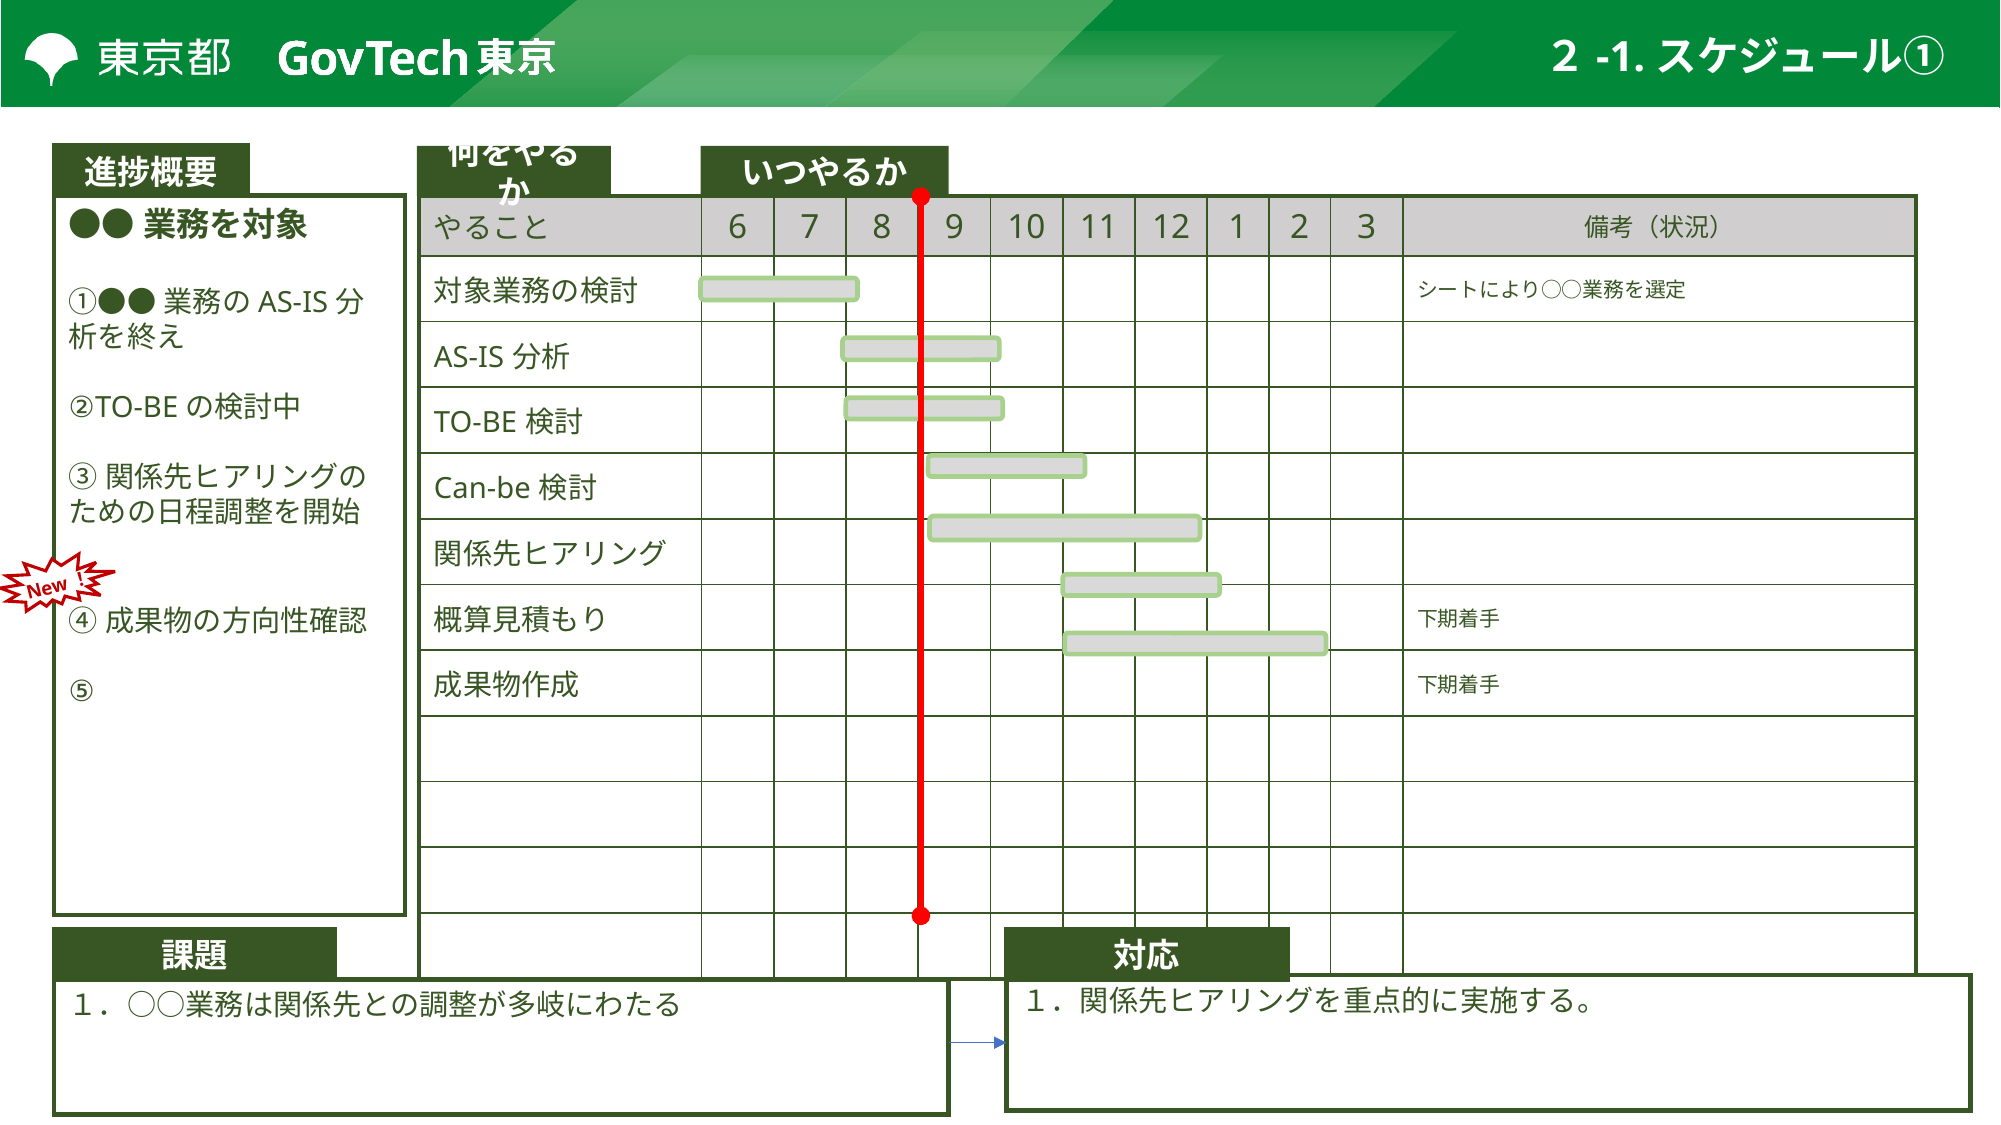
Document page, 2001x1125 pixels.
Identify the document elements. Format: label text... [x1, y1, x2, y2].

text_box 対応 [1006, 928, 1288, 980]
table_header 1 [1208, 198, 1268, 255]
table_cell [775, 301, 845, 321]
table_cell [775, 782, 845, 846]
text_box [928, 514, 1202, 542]
table_cell [991, 322, 1062, 386]
table_cell [847, 848, 917, 912]
table_cell シートにより○○業務を選定 [1404, 257, 1914, 321]
table_cell [1331, 717, 1402, 781]
table_cell [702, 914, 773, 977]
table_cell [1208, 454, 1268, 518]
table_cell [1208, 322, 1268, 386]
text_box 課題 [53, 928, 336, 980]
table_cell [1208, 848, 1268, 912]
table_cell [924, 257, 990, 321]
table_cell [1404, 520, 1914, 584]
table_cell [1136, 656, 1206, 715]
text_box 進捗概要 [53, 145, 249, 197]
text_box [699, 276, 859, 301]
table_cell [1208, 914, 1268, 928]
table_cell [1270, 914, 1330, 974]
table_cell [1064, 717, 1134, 781]
table_cell [924, 388, 990, 396]
table_cell [702, 717, 773, 781]
table_cell [1404, 782, 1914, 846]
table_cell [1136, 597, 1206, 631]
table_header 9 [924, 198, 990, 255]
table_cell [1208, 656, 1268, 715]
table_cell [1404, 848, 1914, 912]
table_header 備考（状況） [1404, 198, 1914, 255]
table_cell [991, 651, 1062, 715]
table_cell [1136, 454, 1206, 518]
table_cell [847, 257, 917, 321]
table_cell [1136, 782, 1206, 846]
table_cell [775, 257, 845, 276]
table_cell TO-BE検討 [421, 388, 701, 452]
table_cell [702, 322, 773, 386]
table_header 7 [775, 198, 845, 255]
text_box [1063, 631, 1327, 656]
table_cell [1270, 782, 1330, 846]
table_cell [1136, 388, 1206, 452]
table_cell [991, 848, 1062, 912]
table_cell [1270, 717, 1330, 781]
table_cell [924, 454, 990, 518]
table_cell [991, 478, 1062, 514]
table_cell [1331, 848, 1402, 912]
table_cell [1208, 585, 1268, 631]
table_cell [702, 848, 773, 912]
table_header 3 [1331, 198, 1402, 255]
table_cell [702, 454, 773, 518]
text_box １．○○業務は関係先との調整が多岐にわたる [53, 978, 950, 1116]
picture [273, 30, 559, 81]
table_cell 下期着手 [1404, 585, 1914, 649]
table_cell [847, 651, 917, 715]
table_cell [1331, 520, 1402, 584]
table_cell 下期着手 [1404, 651, 1914, 715]
table_cell [1064, 322, 1134, 386]
table_cell [1331, 914, 1402, 974]
table_cell [775, 520, 845, 584]
table_cell [847, 322, 917, 336]
table_cell [924, 322, 990, 336]
table_cell [847, 914, 917, 977]
table_cell [1331, 454, 1402, 518]
table_cell [919, 914, 990, 977]
table_header 8 [847, 198, 917, 255]
text_box いつやるか [700, 145, 950, 197]
table_header やること [421, 198, 701, 255]
table_cell [1331, 651, 1402, 715]
table_cell [1404, 717, 1914, 781]
table_cell [1270, 585, 1330, 649]
table_cell [1270, 257, 1330, 321]
text_box 何をやるか [416, 145, 612, 197]
text_box [924, 396, 1004, 420]
table_cell [1331, 585, 1402, 649]
table_cell [775, 848, 845, 912]
table_cell [1270, 322, 1330, 386]
table_cell [1064, 848, 1134, 912]
table_cell [1208, 782, 1268, 846]
table_cell [702, 651, 773, 715]
table_cell [702, 585, 773, 649]
table_cell [991, 717, 1062, 781]
table_cell [847, 717, 917, 781]
table_cell [1404, 454, 1914, 518]
table_cell [847, 361, 917, 386]
table_cell [847, 520, 917, 584]
table_cell [1208, 717, 1268, 781]
table_cell [775, 651, 845, 715]
table_cell [924, 420, 990, 452]
table_cell [1136, 848, 1206, 912]
table_cell 関係先ヒアリング [421, 520, 701, 584]
table_header 10 [991, 198, 1062, 255]
table_cell 対象業務の検討 [421, 257, 701, 321]
table_cell [847, 388, 917, 397]
table_cell [702, 301, 773, 321]
title ２-1.スケジュール① [639, 19, 1945, 96]
table_cell [1404, 914, 1914, 974]
table_cell [847, 782, 917, 846]
table_cell [1064, 914, 1134, 928]
table_cell [1064, 782, 1134, 846]
text_box [841, 336, 918, 361]
table_cell [991, 257, 1062, 321]
text_box [927, 454, 1087, 478]
table_cell [1136, 717, 1206, 781]
table_cell [1331, 322, 1402, 386]
text_box [924, 336, 1001, 361]
table_cell [1136, 322, 1206, 386]
table_cell [1270, 520, 1330, 584]
table_cell [421, 848, 701, 912]
table_cell [1404, 322, 1914, 386]
table_cell [702, 257, 773, 277]
picture [24, 33, 230, 86]
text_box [0, 553, 116, 612]
table_cell [847, 454, 917, 518]
table_cell [1270, 454, 1330, 518]
text_box １．関係先ヒアリングを重点的に実施する。 ◎鈴木係長 〇渡辺さん 〇田中さん [1006, 974, 1972, 1111]
table_cell [1136, 520, 1206, 573]
table_cell [1208, 388, 1268, 452]
table_cell [1064, 454, 1134, 514]
table_cell [421, 717, 701, 781]
table_cell [847, 585, 917, 649]
table_cell [924, 848, 990, 912]
table_cell [775, 454, 845, 518]
table_cell [924, 520, 990, 584]
table_cell [991, 388, 1062, 452]
table_cell [991, 542, 1062, 584]
table_cell [991, 914, 1062, 977]
table_cell [924, 651, 990, 715]
table_cell [924, 361, 990, 386]
table_cell [775, 717, 845, 781]
table_cell [775, 388, 845, 452]
table_cell [847, 420, 917, 452]
table_cell [775, 585, 845, 649]
table_cell [421, 782, 701, 846]
table_cell [775, 914, 845, 977]
table_cell [1270, 388, 1330, 452]
table_header 11 [1064, 198, 1134, 255]
table_header 12 [1136, 198, 1206, 255]
text_box ●●業務を対象 ①●●業務のAS-IS分析を終え ②TO-BEの検討中 ③関係先ヒアリングのための日程調整を開始 ④成果物の方向性確認 ⑤ [53, 195, 406, 916]
table_cell [991, 585, 1062, 649]
table_cell [1331, 388, 1402, 452]
table_cell [1136, 257, 1206, 321]
table_cell [1270, 848, 1330, 912]
table_cell [1208, 520, 1268, 584]
table_cell [991, 782, 1062, 846]
table_cell [1136, 914, 1206, 928]
table_cell [1064, 257, 1134, 321]
table_cell [702, 520, 773, 584]
text_box [844, 396, 918, 420]
table_cell [1064, 654, 1134, 715]
table_cell [1270, 651, 1330, 715]
table_cell [1064, 542, 1134, 573]
table_cell [702, 782, 773, 846]
table_cell Can-be検討 [421, 454, 701, 518]
table_cell [924, 717, 990, 781]
table_cell [924, 585, 990, 649]
table_cell [775, 322, 845, 386]
table_cell AS-IS分析 [421, 322, 701, 386]
text_box [1061, 573, 1221, 597]
table_header 6 [702, 198, 773, 255]
table_cell [924, 782, 990, 846]
table_cell [1331, 782, 1402, 846]
table_cell [1064, 597, 1134, 633]
table_cell 概算見積もり [421, 585, 701, 649]
table_cell [1064, 388, 1134, 452]
table_cell [702, 388, 773, 452]
table_header 2 [1270, 198, 1330, 255]
table_cell 成果物作成 [421, 651, 701, 715]
table_cell [421, 914, 701, 977]
table_cell [1331, 257, 1402, 321]
table_cell [1404, 388, 1914, 452]
table_cell [1208, 257, 1268, 321]
